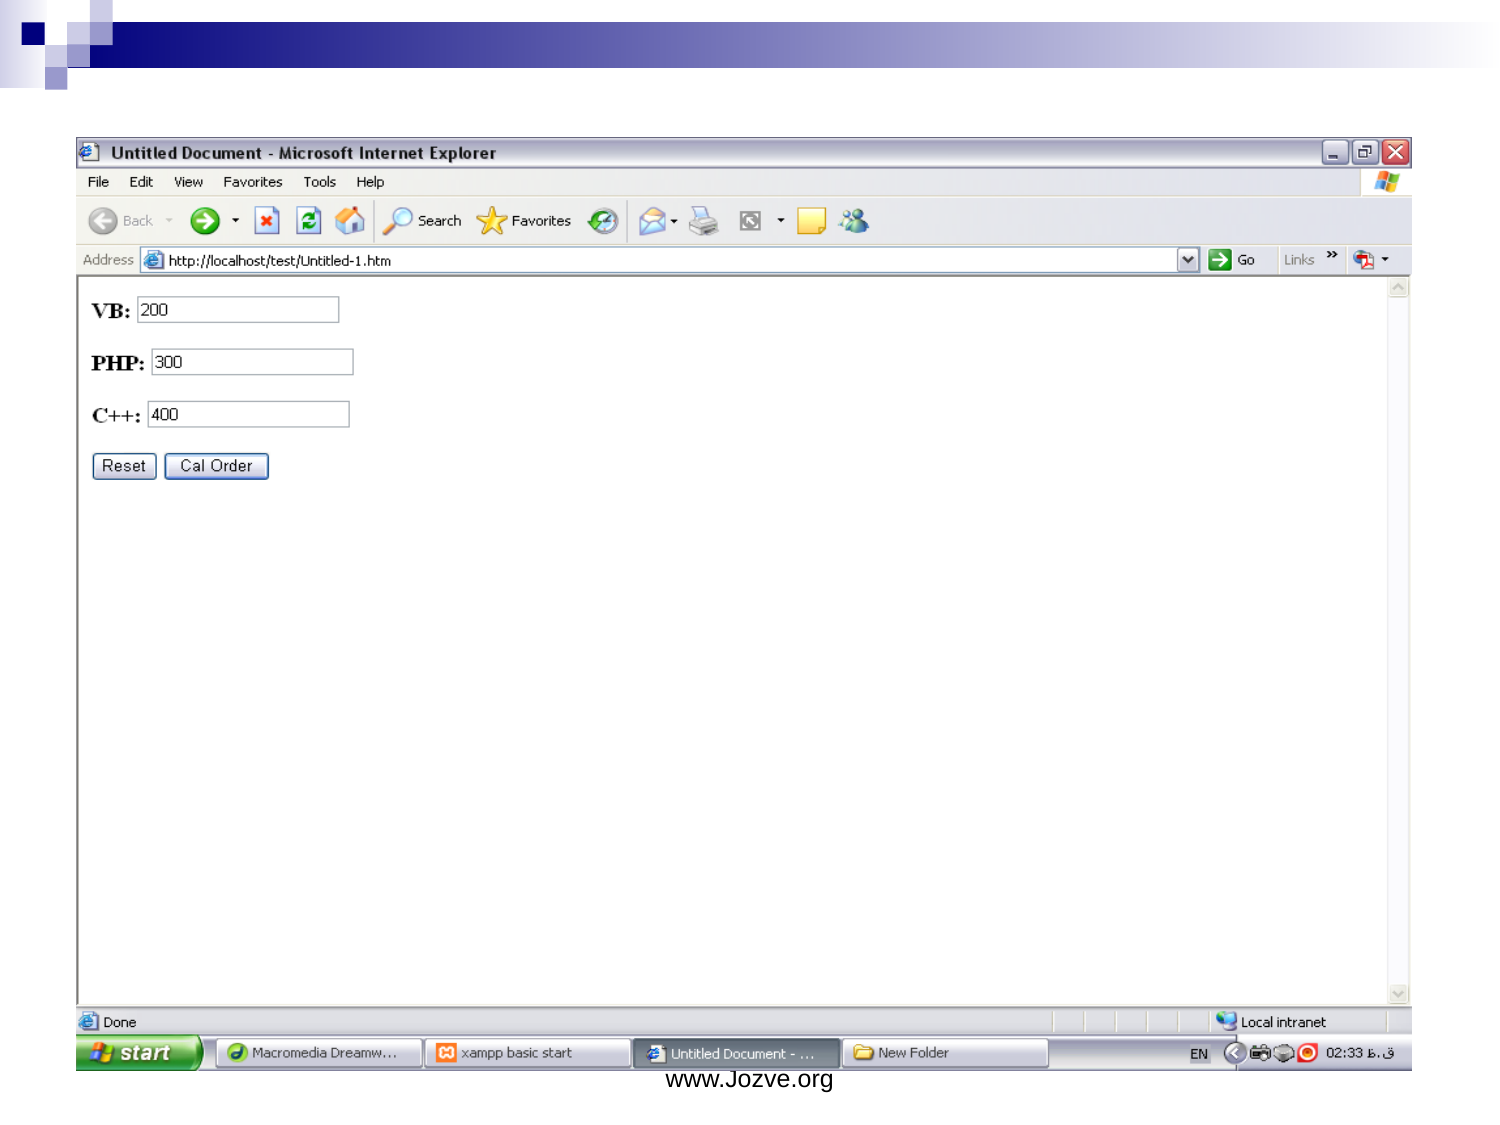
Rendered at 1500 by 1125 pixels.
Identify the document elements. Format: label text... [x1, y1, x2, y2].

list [76, 136, 1412, 1071]
footer www.Jozve.org [512, 1080, 988, 1101]
